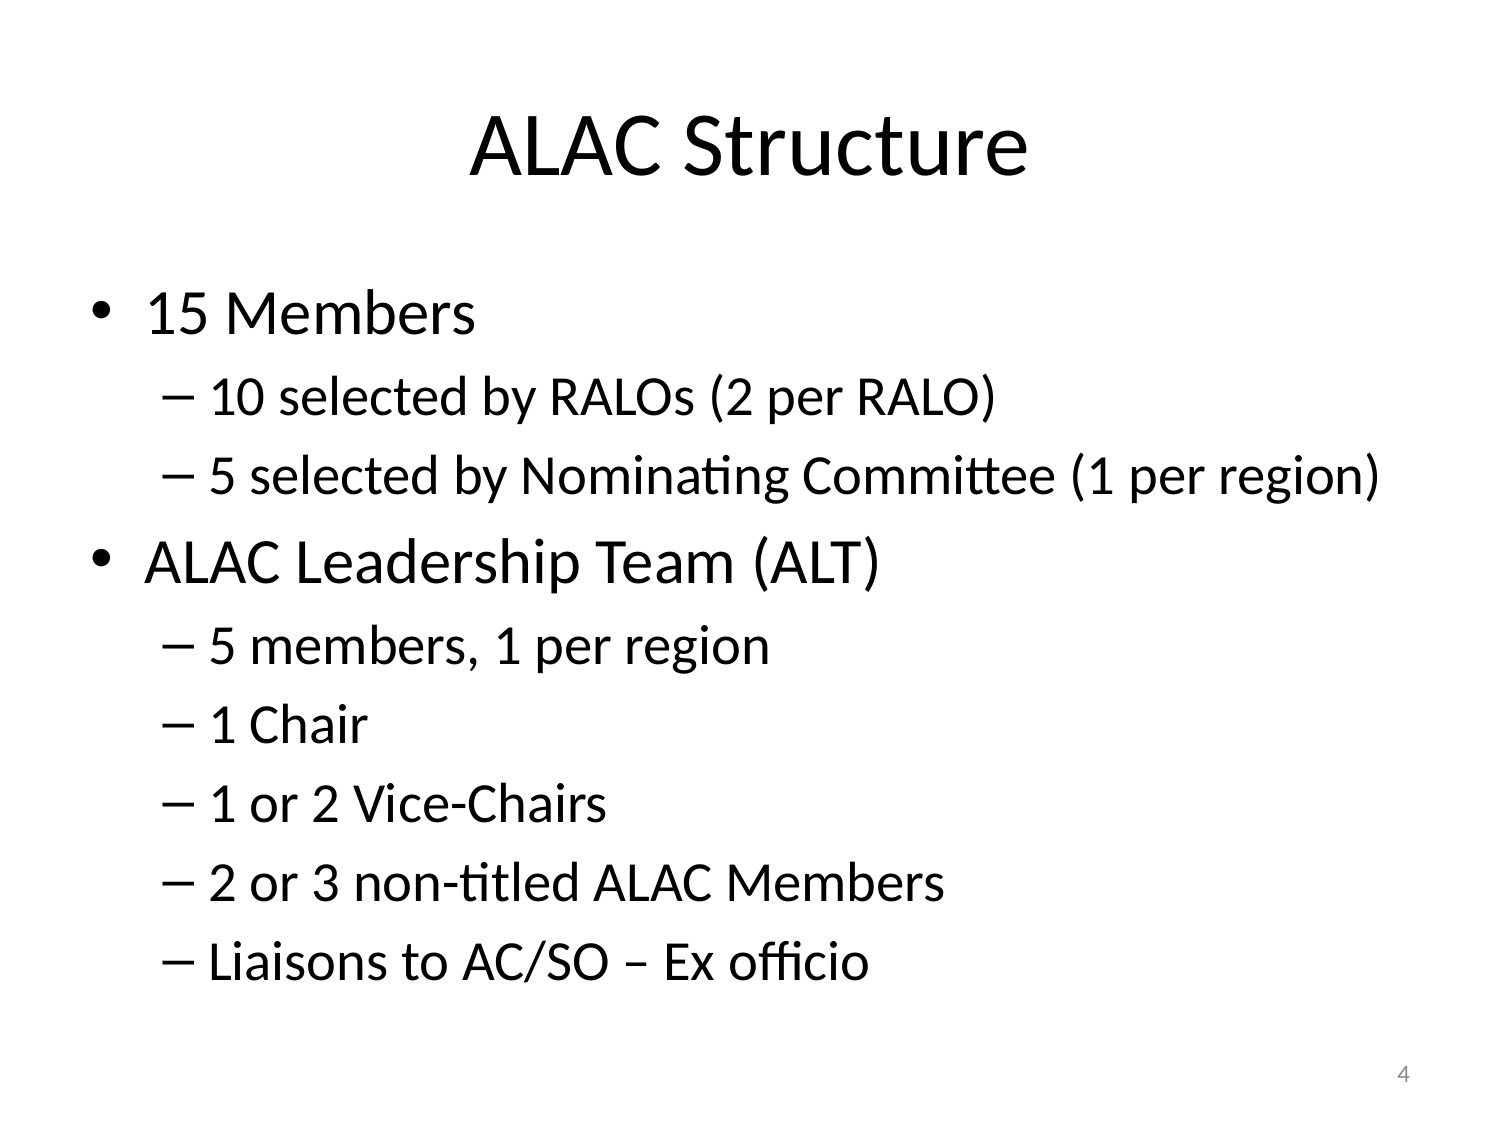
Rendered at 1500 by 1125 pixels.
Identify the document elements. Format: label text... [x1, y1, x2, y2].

title ALAC Structure [75, 45, 1425, 233]
slide_number 4 [1074, 1042, 1425, 1103]
list 15 Members 10 selected by RALOs (2 per RALO) 5 selected by Nominating Committee (1 per region) ALAC Leadership Team (ALT) 5 members, 1 per region 1 Chair 1 or 2 Vice-Chairs 2 or 3 non-titled ALAC Members Liaisons to AC/SO – Ex officio [75, 262, 1447, 1005]
